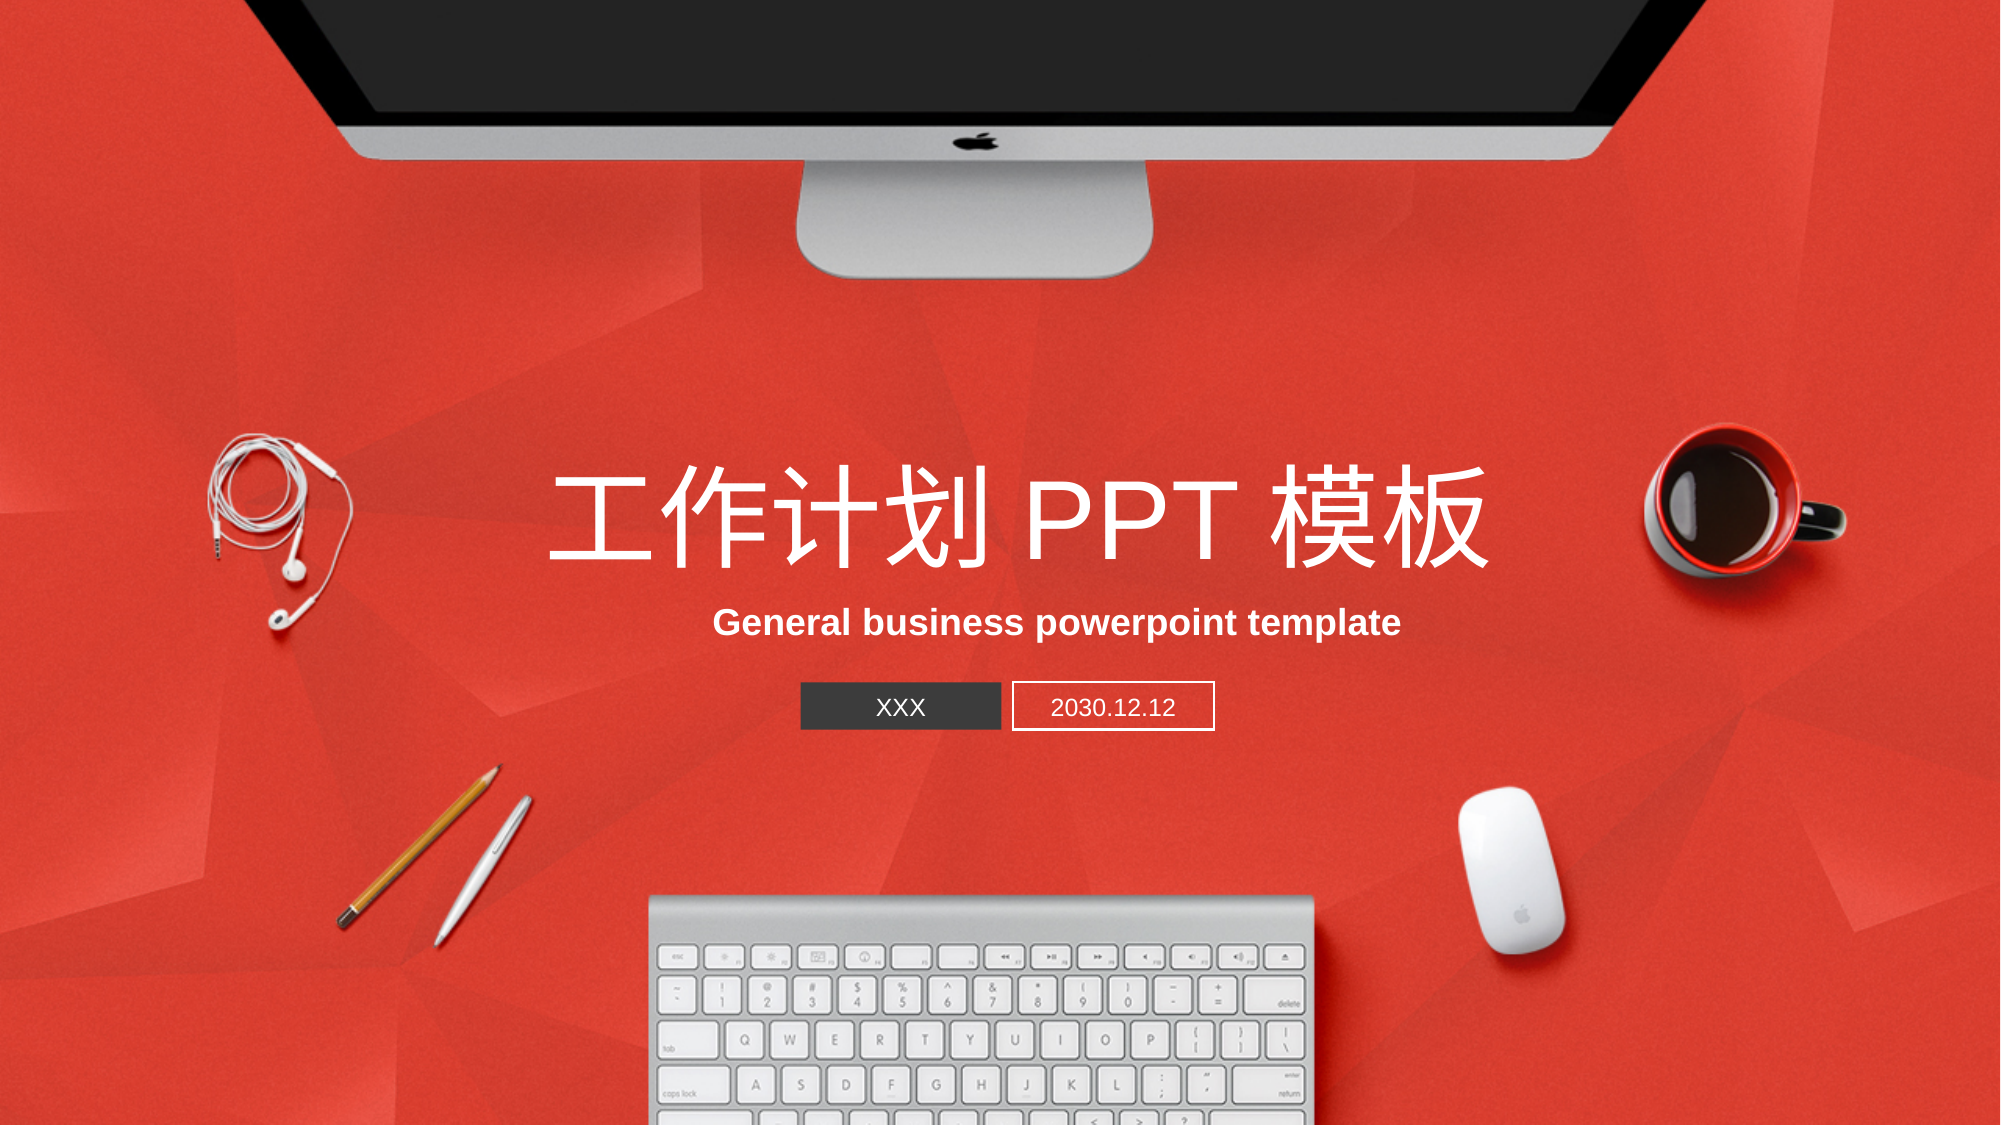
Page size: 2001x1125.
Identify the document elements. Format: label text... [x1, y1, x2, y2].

text_box 2030.12.12 [1012, 681, 1215, 731]
text_box General business powerpoint template [697, 590, 1418, 650]
text_box 工作计划PPT模板 [530, 439, 1508, 590]
picture [0, 0, 2001, 1125]
text_box XXX [800, 681, 1002, 731]
